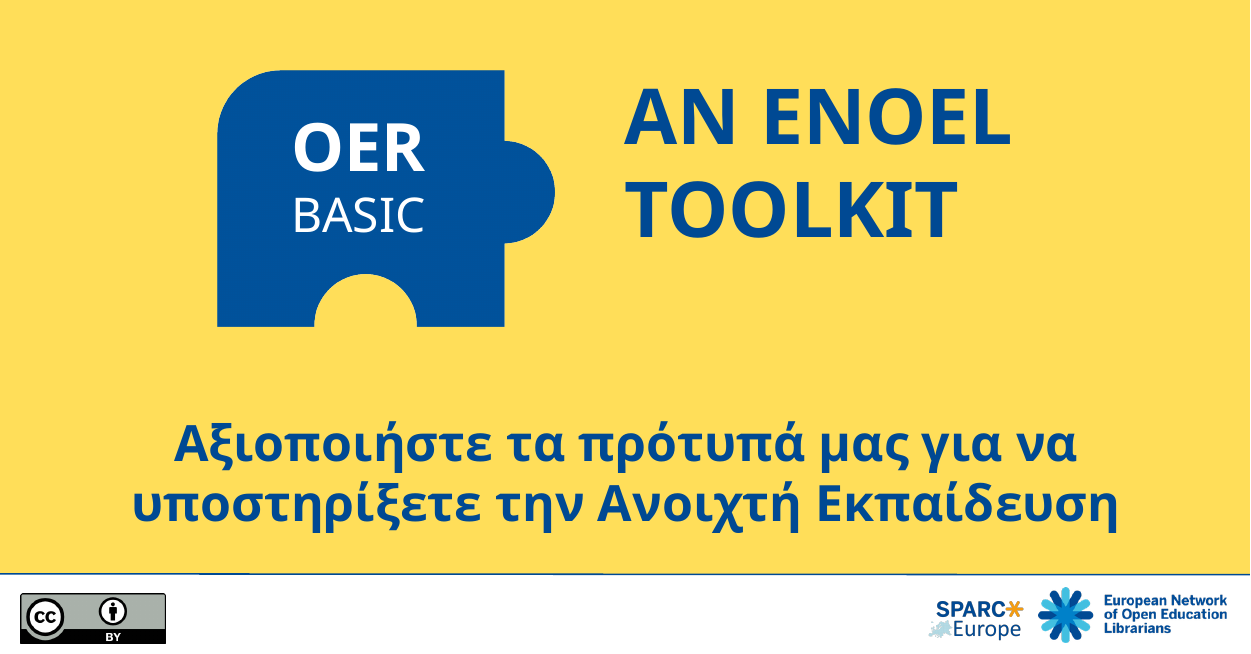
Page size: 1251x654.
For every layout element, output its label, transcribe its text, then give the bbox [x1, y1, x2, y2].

picture [1038, 587, 1228, 643]
picture [928, 586, 1027, 642]
text_box AN ENOEL TOOLKIT [612, 55, 1155, 266]
picture [20, 592, 166, 645]
text_box Αξιοποιήστε τα πρότυπά μας για να υποστηρίξετε την Ανοιχτή Εκπαίδευση [52, 399, 1200, 544]
picture [217, 70, 556, 327]
text_box OER BASIC [560, 90, 793, 258]
text_box [0, 582, 1250, 654]
